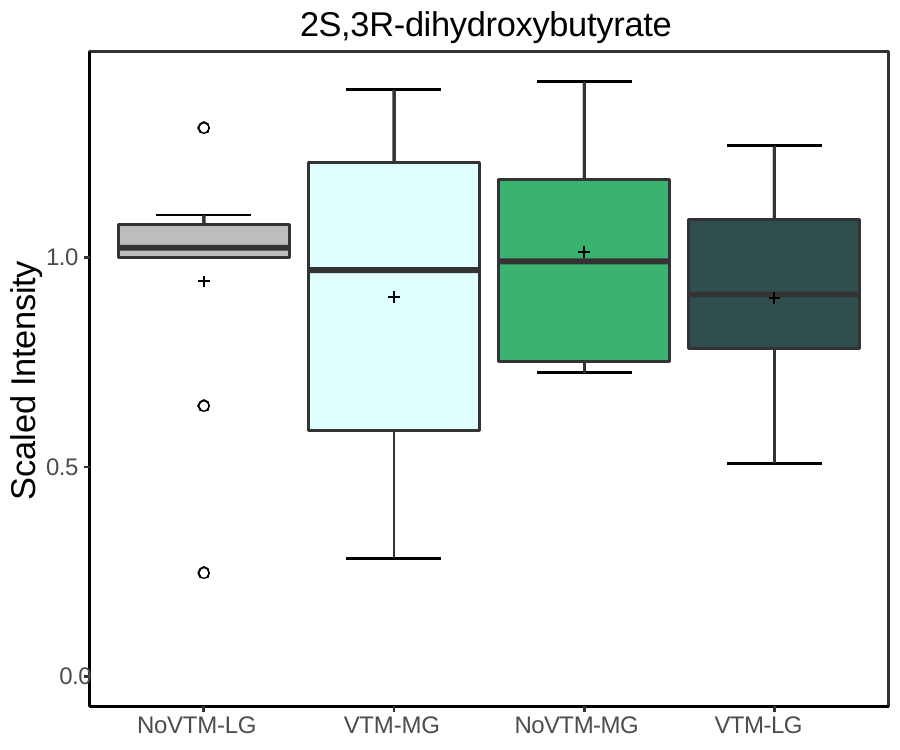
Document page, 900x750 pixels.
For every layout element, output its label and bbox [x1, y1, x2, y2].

text_box [1, 239, 82, 503]
text_box [83, 50, 891, 738]
slide_number [134, 713, 275, 750]
text_box [297, 0, 681, 44]
footer [57, 661, 95, 750]
